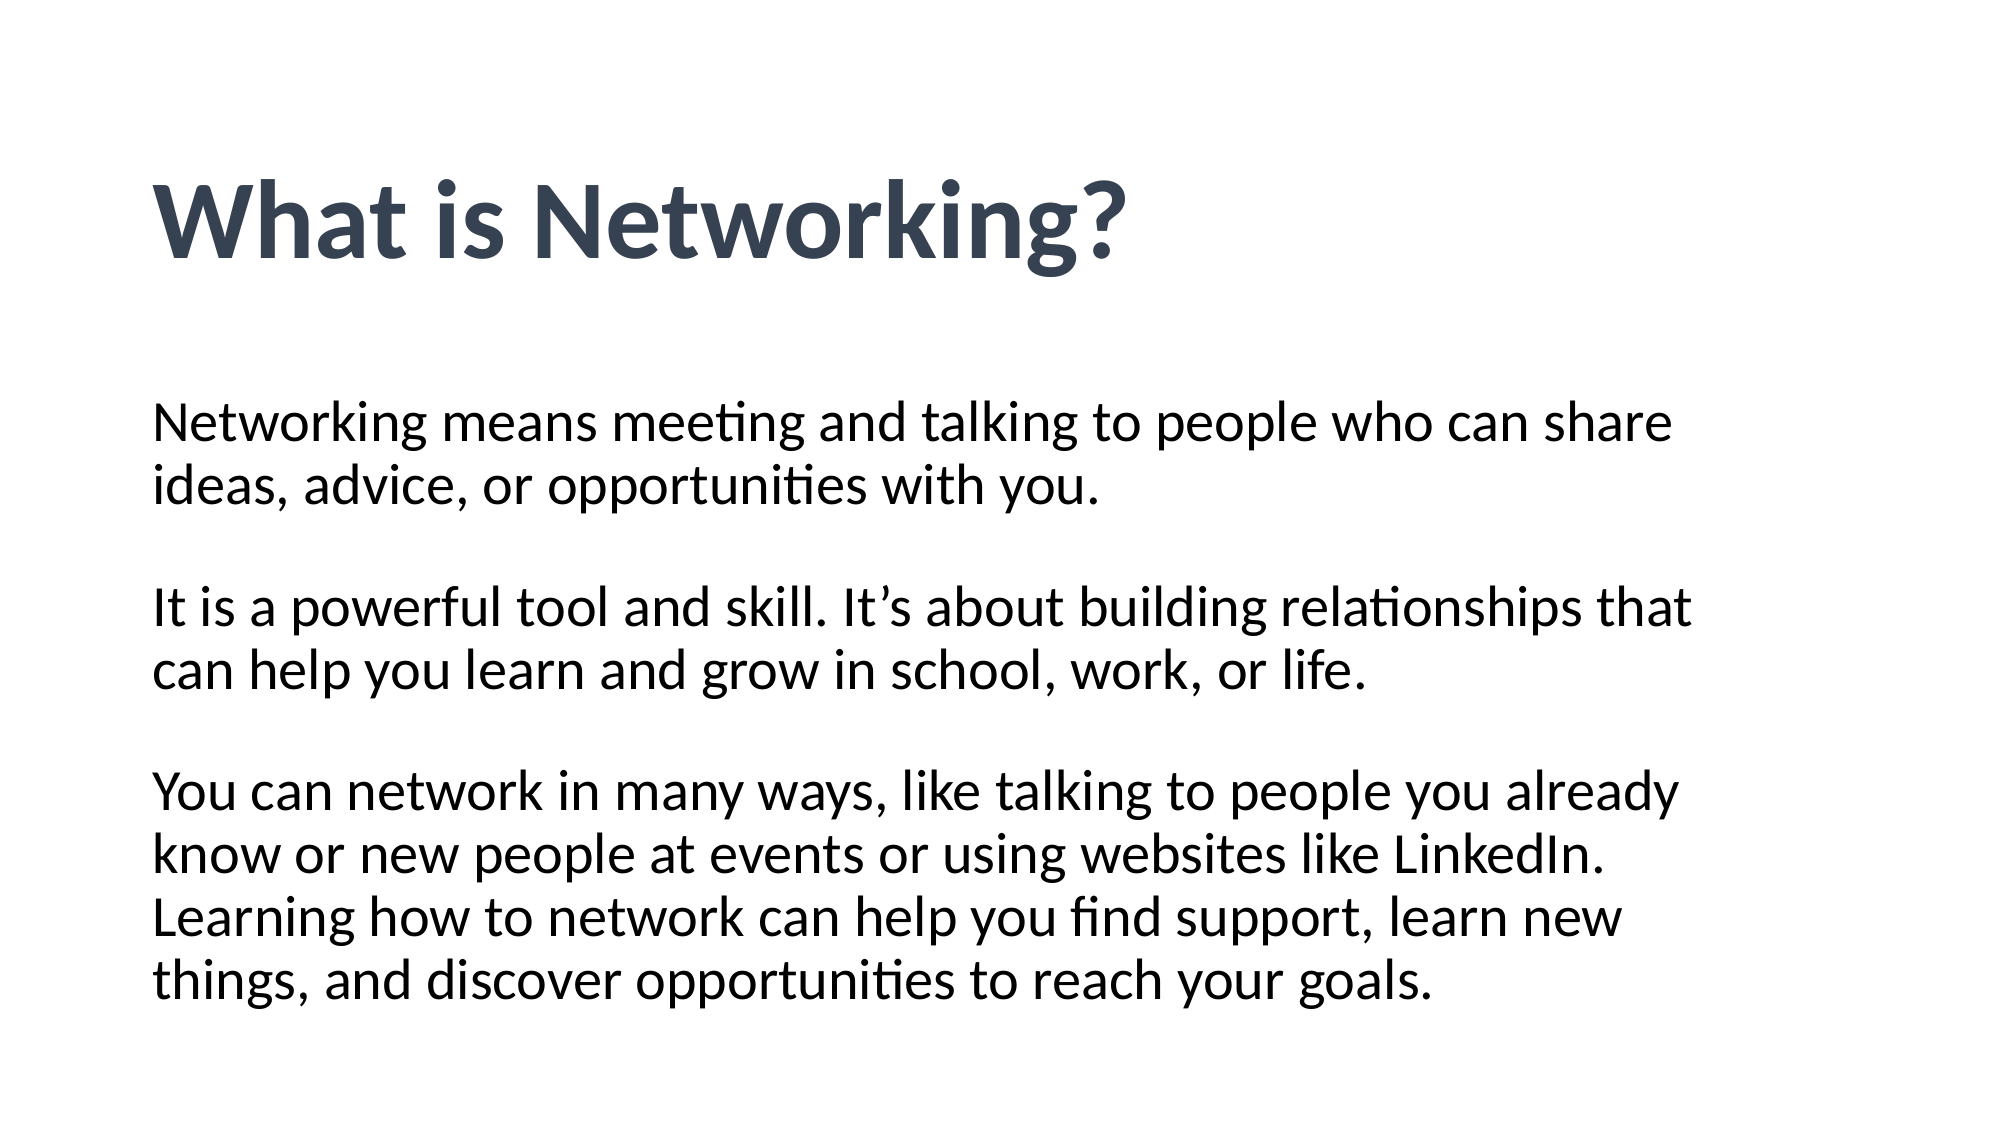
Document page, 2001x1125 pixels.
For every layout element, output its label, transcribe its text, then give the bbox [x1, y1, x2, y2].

list Networking means meeting and talking to people who can share ideas, advice, or opportunities with you. It is a powerful tool and skill. It’s about building relationships that can help you learn and grow in school, work, or life. You can network in many ways, like talking to people you already know or new people at events or using websites like LinkedIn. Learning how to network can help you find support, learn new things, and discover opportunities to reach your goals. [137, 384, 1772, 1098]
title What is Networking? [137, 113, 1863, 332]
